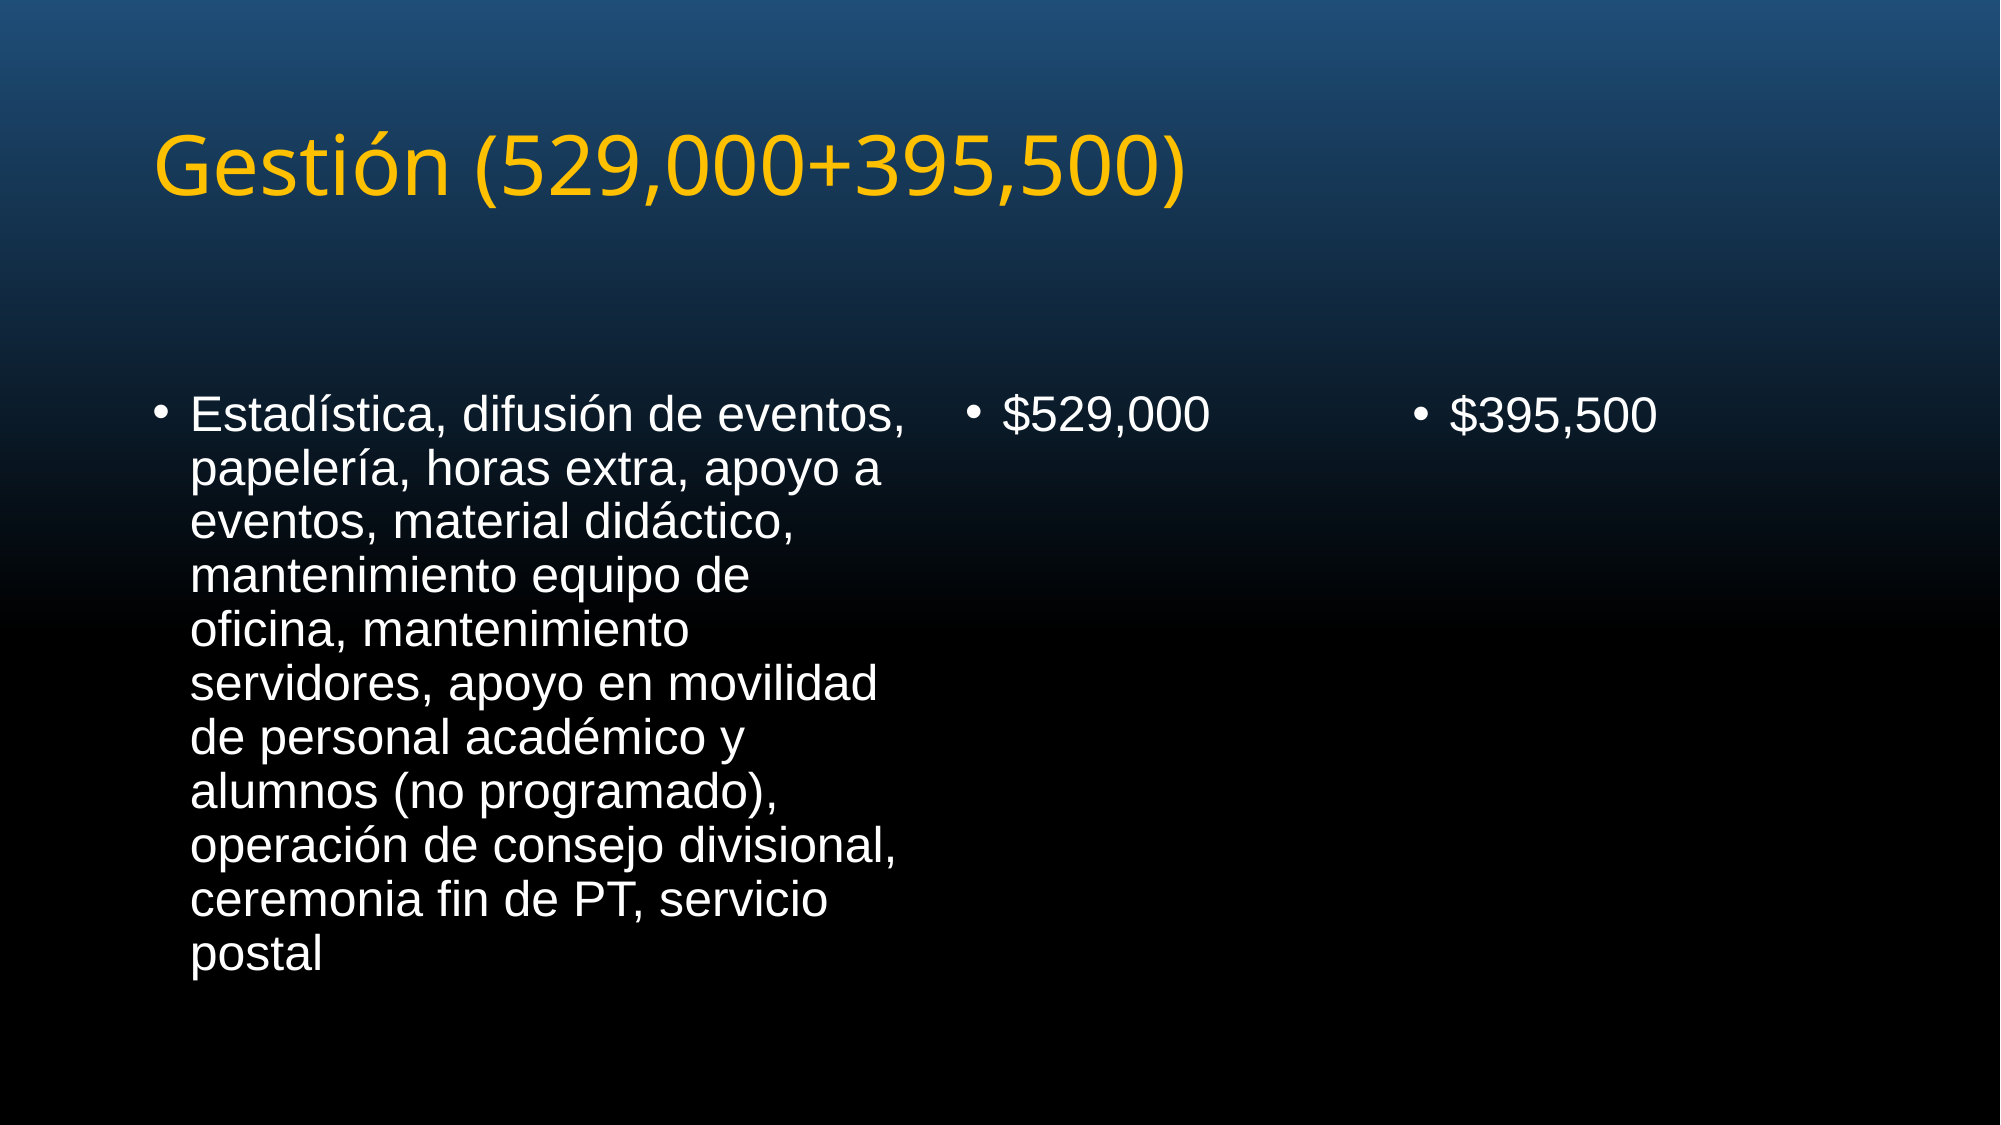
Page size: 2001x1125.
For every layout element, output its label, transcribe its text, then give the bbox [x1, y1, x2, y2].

text_box $529,000 [949, 299, 1250, 1070]
text_box $395,500 [1397, 300, 1698, 1072]
list Estadística, difusión de eventos, papelería, horas extra, apoyo a eventos, material didáctico, mantenimiento equipo de oficina, mantenimiento servidores, apoyo en movilidad de personal académico y alumnos (no programado), operación de consejo divisional, ceremonia fin de PT, servicio postal [137, 299, 928, 1070]
title Gestión (529,000+395,500) [137, 59, 1583, 278]
